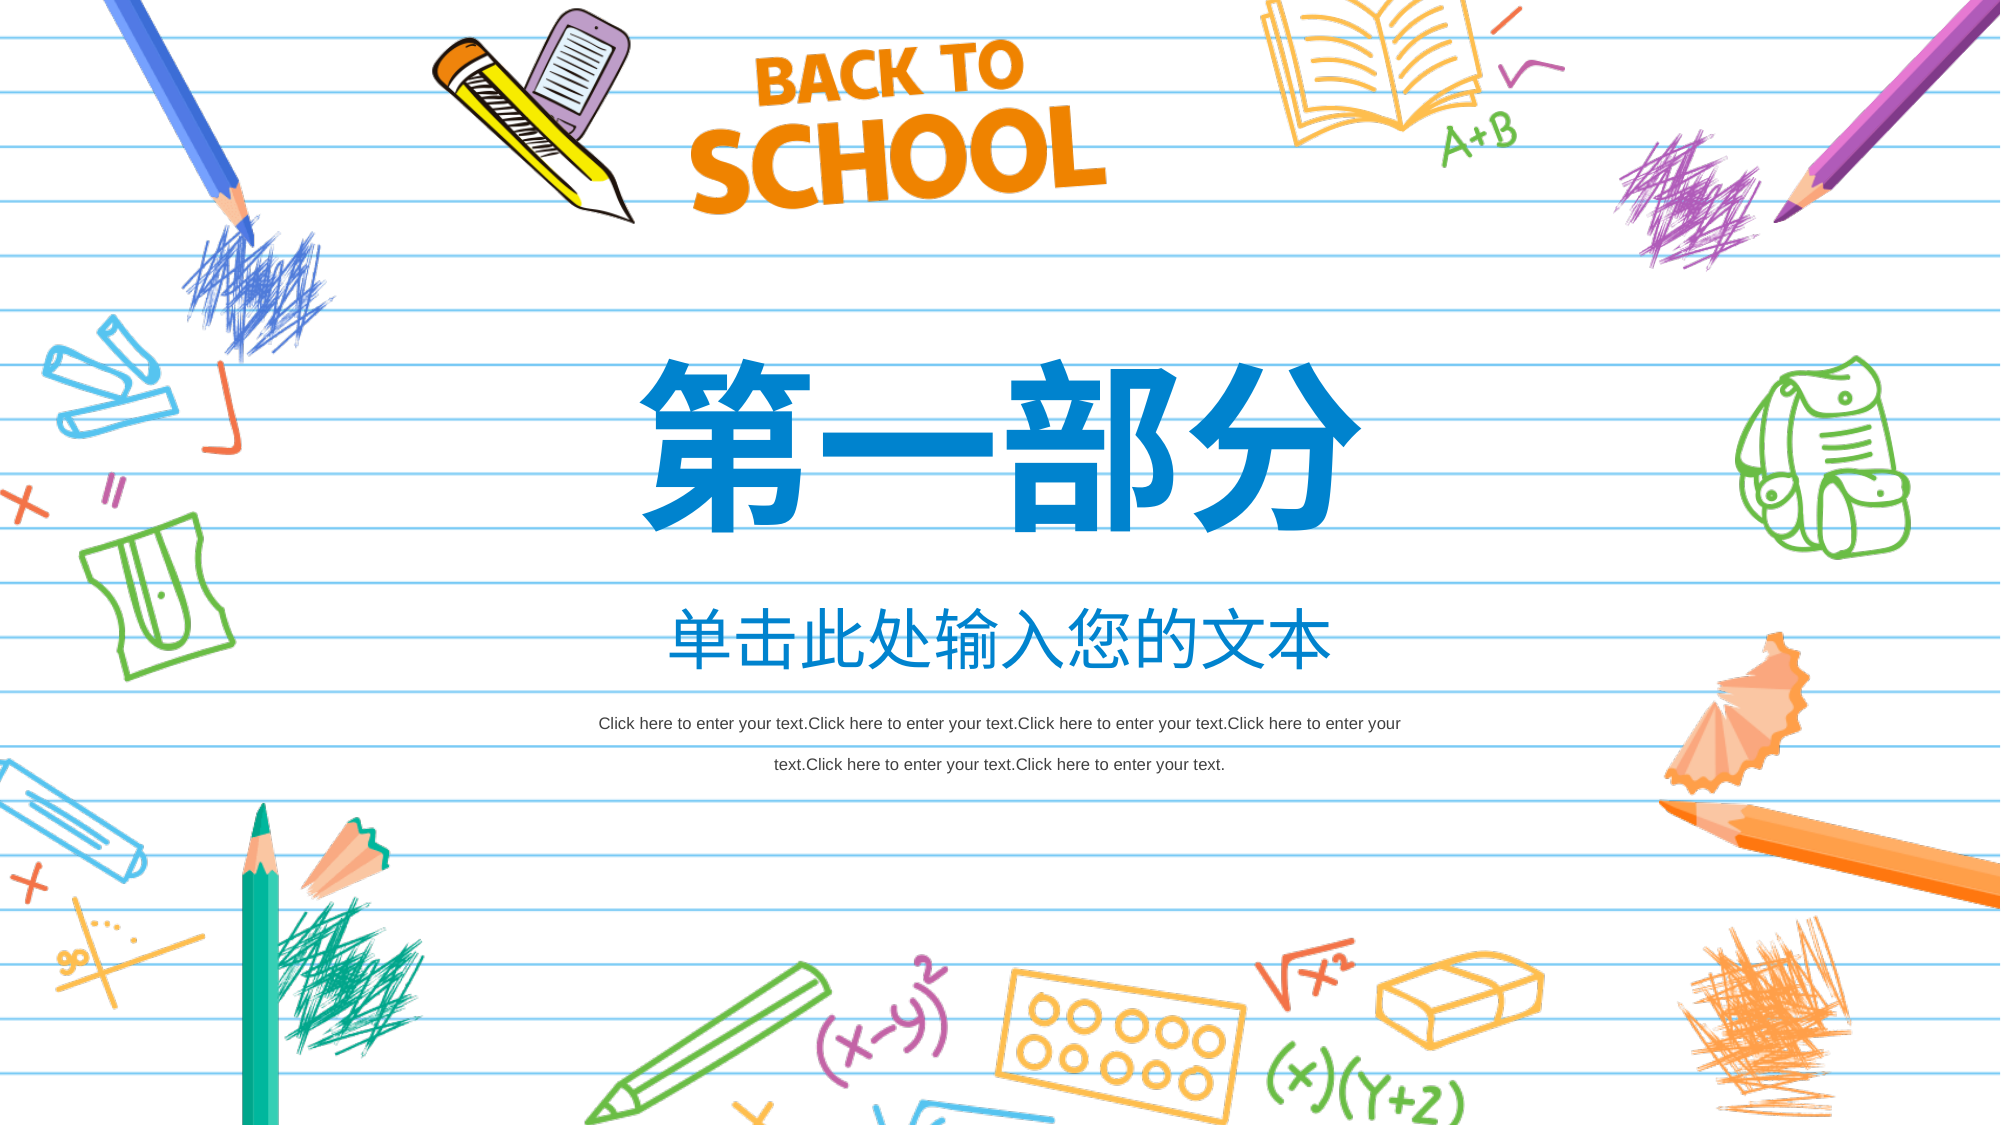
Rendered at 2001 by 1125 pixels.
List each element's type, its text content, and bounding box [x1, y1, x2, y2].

text_box 单击此处输入您的文本 [514, 590, 1486, 685]
text_box 第一部分 [496, 325, 1607, 561]
text_box Click here to enter your text.Click here to enter your text.Click here to enter your text.Click here to enter your text.Click here to enter your text.Click here to enter your text. [554, 685, 1446, 781]
picture [0, 0, 2001, 1125]
